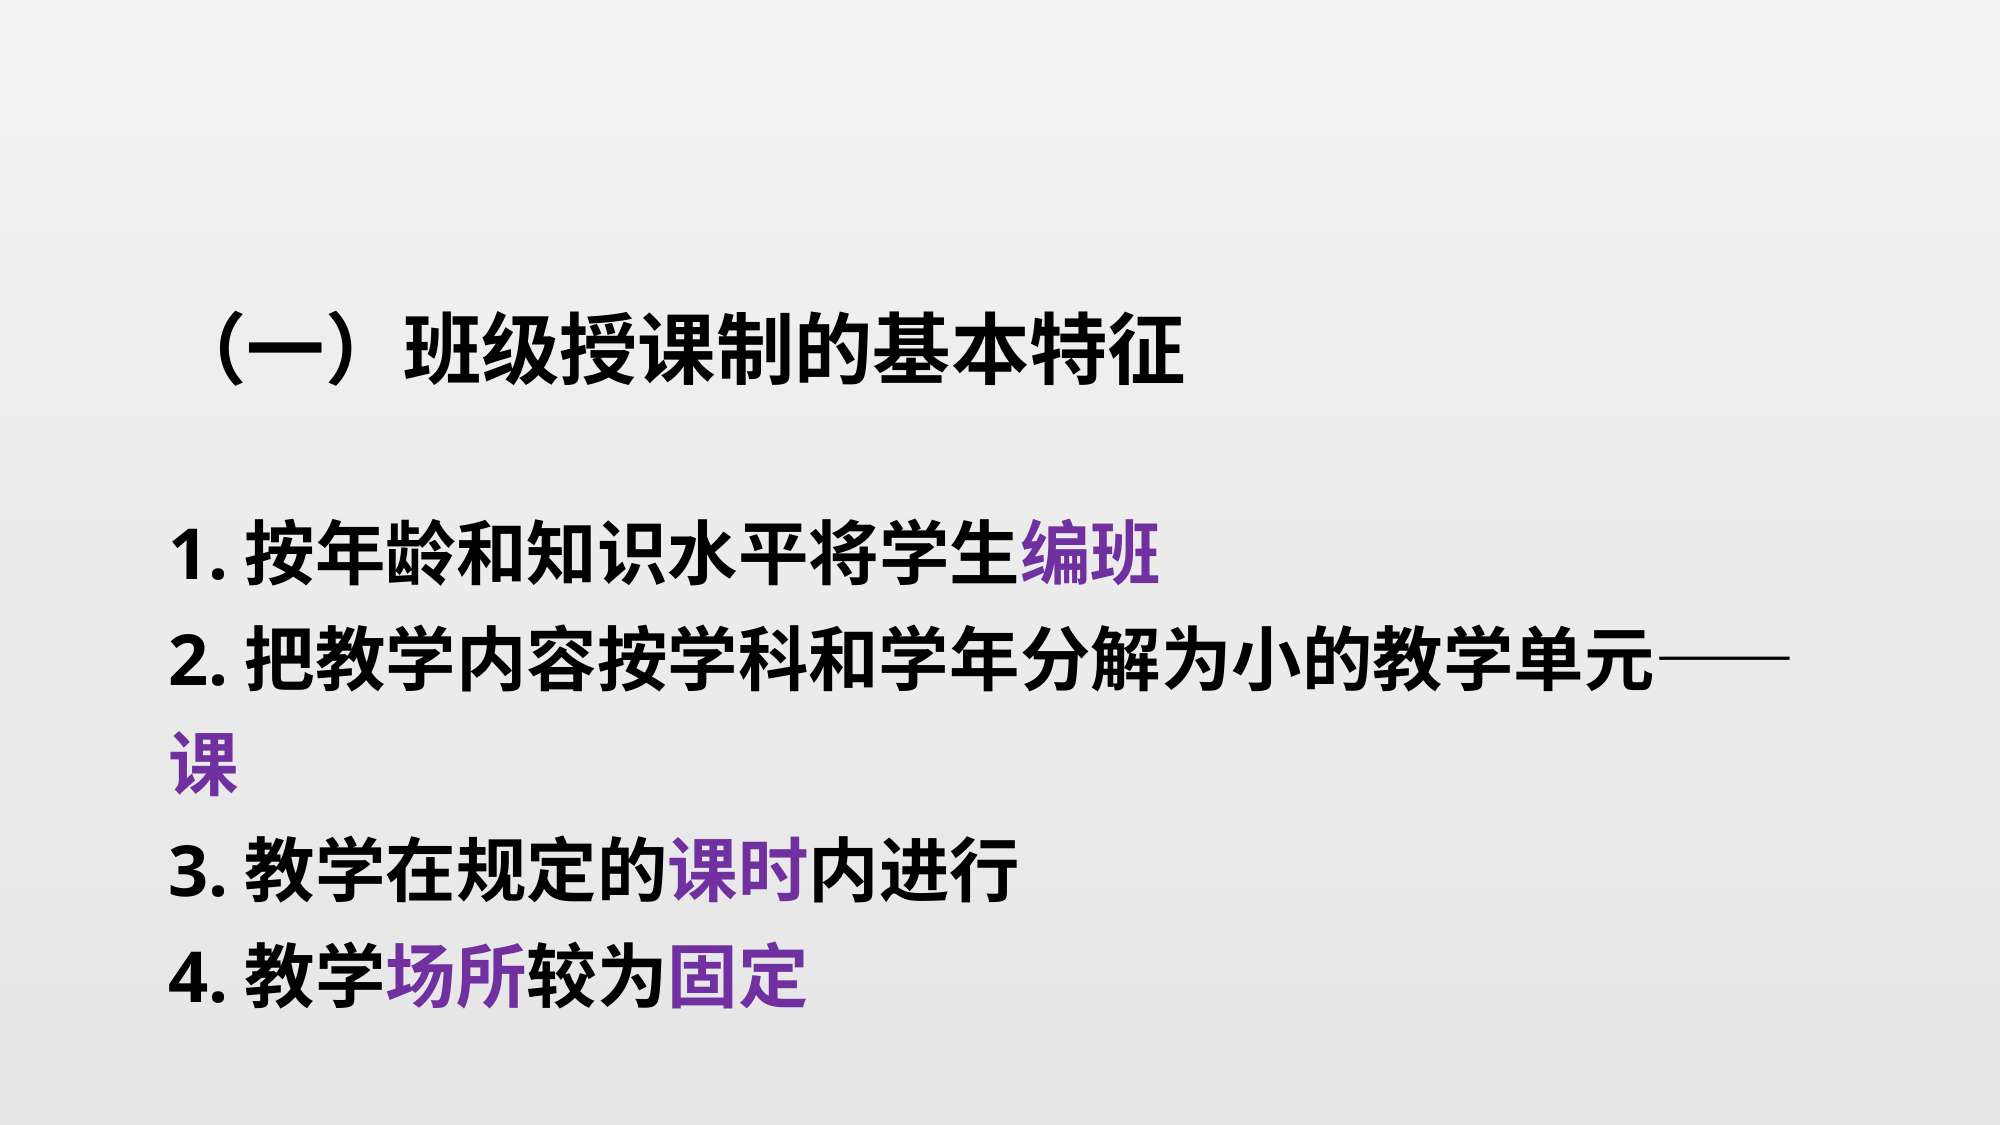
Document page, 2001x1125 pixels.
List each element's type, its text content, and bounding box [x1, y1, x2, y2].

list （一）班级授课制的基本特征 1.按年龄和知识水平将学生编班 2.把教学内容按学科和学年分解为小的教学单元——课 3.教学在规定的课时内进行 4.教学场所较为固定 [148, 266, 1849, 1033]
